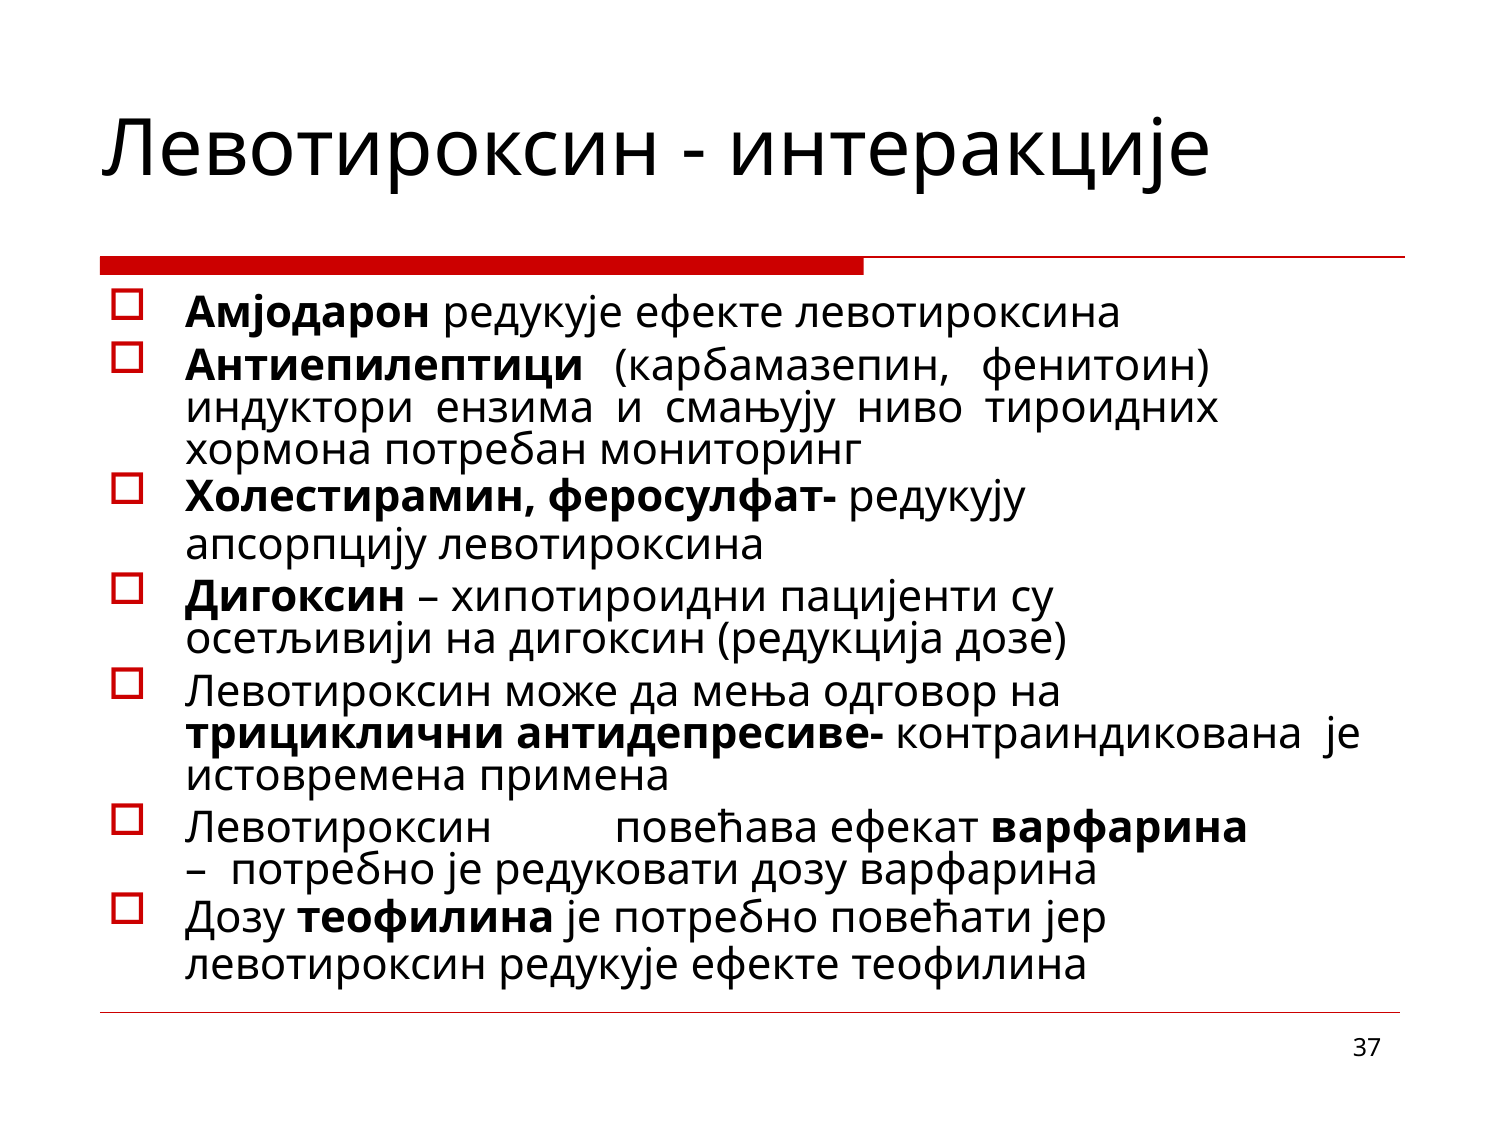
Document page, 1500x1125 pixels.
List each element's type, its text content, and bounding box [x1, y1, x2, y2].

title Левотироксин - интеракције [100, 94, 1283, 285]
slide_number 37 [1348, 1029, 1390, 1125]
text_box Амјодарон редукује ефекте левотироксина Антиепилептици (карбамазепин, фенитоин) индуктори ензима и смањују ниво тироидних хормона потребан мониторинг Холестирамин, феросулфат- редукују апсорпцију левотироксина Дигоксин – хипотироидни пацијенти су осетљивији на дигоксин (редукција дозе) Левотироксин може да мења одговор на трициклични антидепресиве- контраиндикована је истовремена примена Левотироксин повећава ефекат варфарина – потребно је редуковати дозу варфарина Дозу теофилина је потребно повећати јер левотироксин редукује ефекте теофилина [105, 282, 1381, 988]
